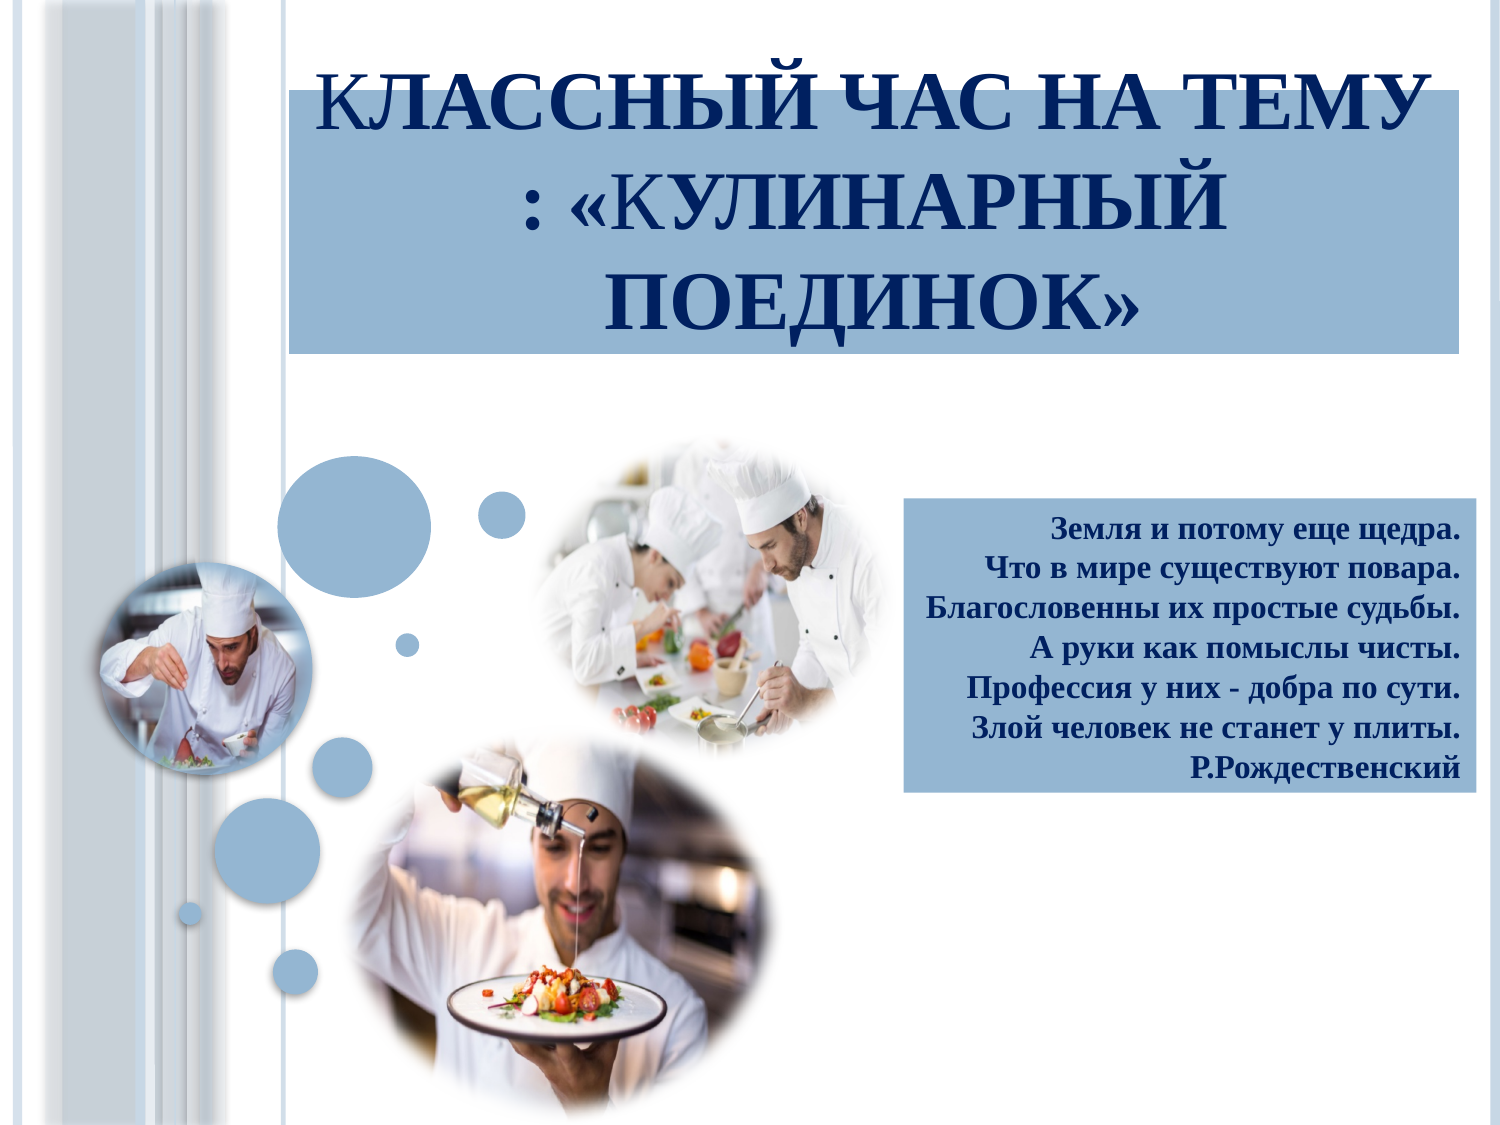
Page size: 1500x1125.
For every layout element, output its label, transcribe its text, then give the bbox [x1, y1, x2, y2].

picture [76, 550, 325, 788]
text_box [393, 631, 422, 660]
picture [336, 432, 899, 1125]
title Классный час на тему : «Кулинарный поединок» [289, 90, 1459, 354]
text_box Земля и потому еще щедра. Что в мире существуют повара. Благословенны их простые судьбы. А руки как помыслы чисты. Профессия у них - добра по сути. Злой человек не станет у плиты. Р.Рождественский [903, 498, 1477, 793]
text_box [476, 489, 519, 541]
text_box [275, 454, 434, 600]
